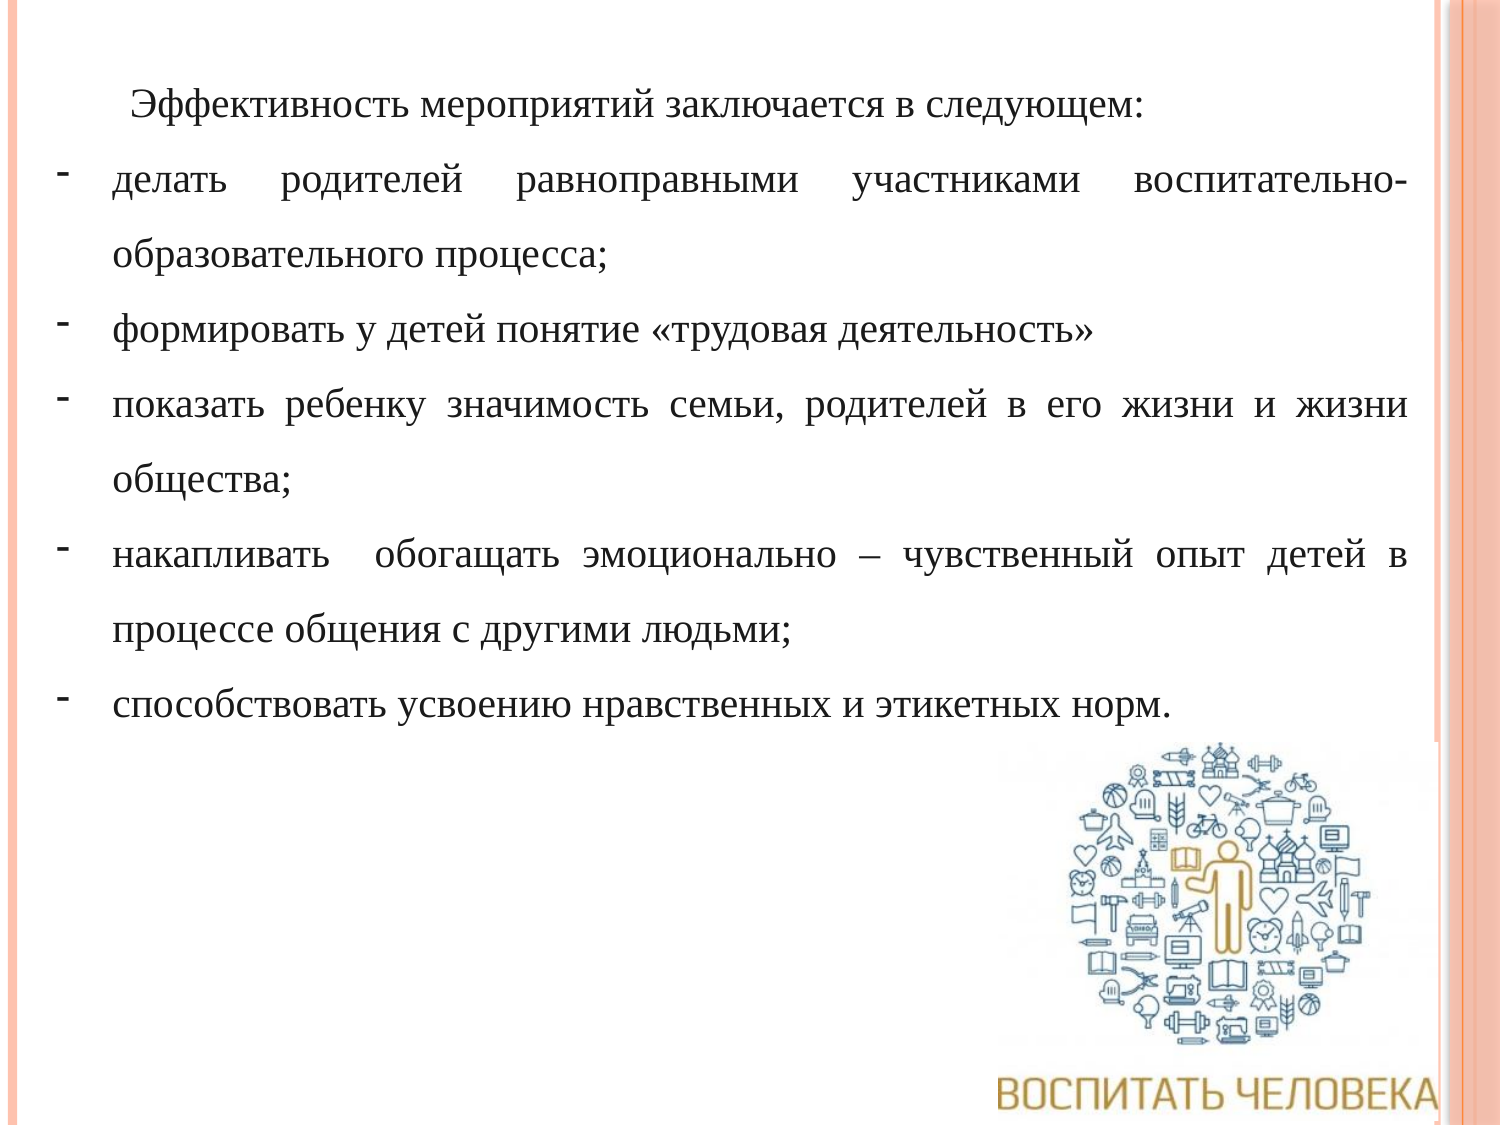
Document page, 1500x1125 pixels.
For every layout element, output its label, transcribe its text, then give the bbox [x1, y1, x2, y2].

picture [997, 742, 1439, 1122]
text_box Эффективность мероприятий заключается в следующем: делать родителей равноправными участниками воспитательно-образовательного процесса; формировать у детей понятие «трудовая деятельность» показать ребенку значимость семьи, родителей в его жизни и жизни общества; накапливать обогащать эмоционально – чувственный опыт детей в процессе общения с другими людьми; способствовать усвоению нравственных и этикетных норм. [41, 43, 1424, 809]
